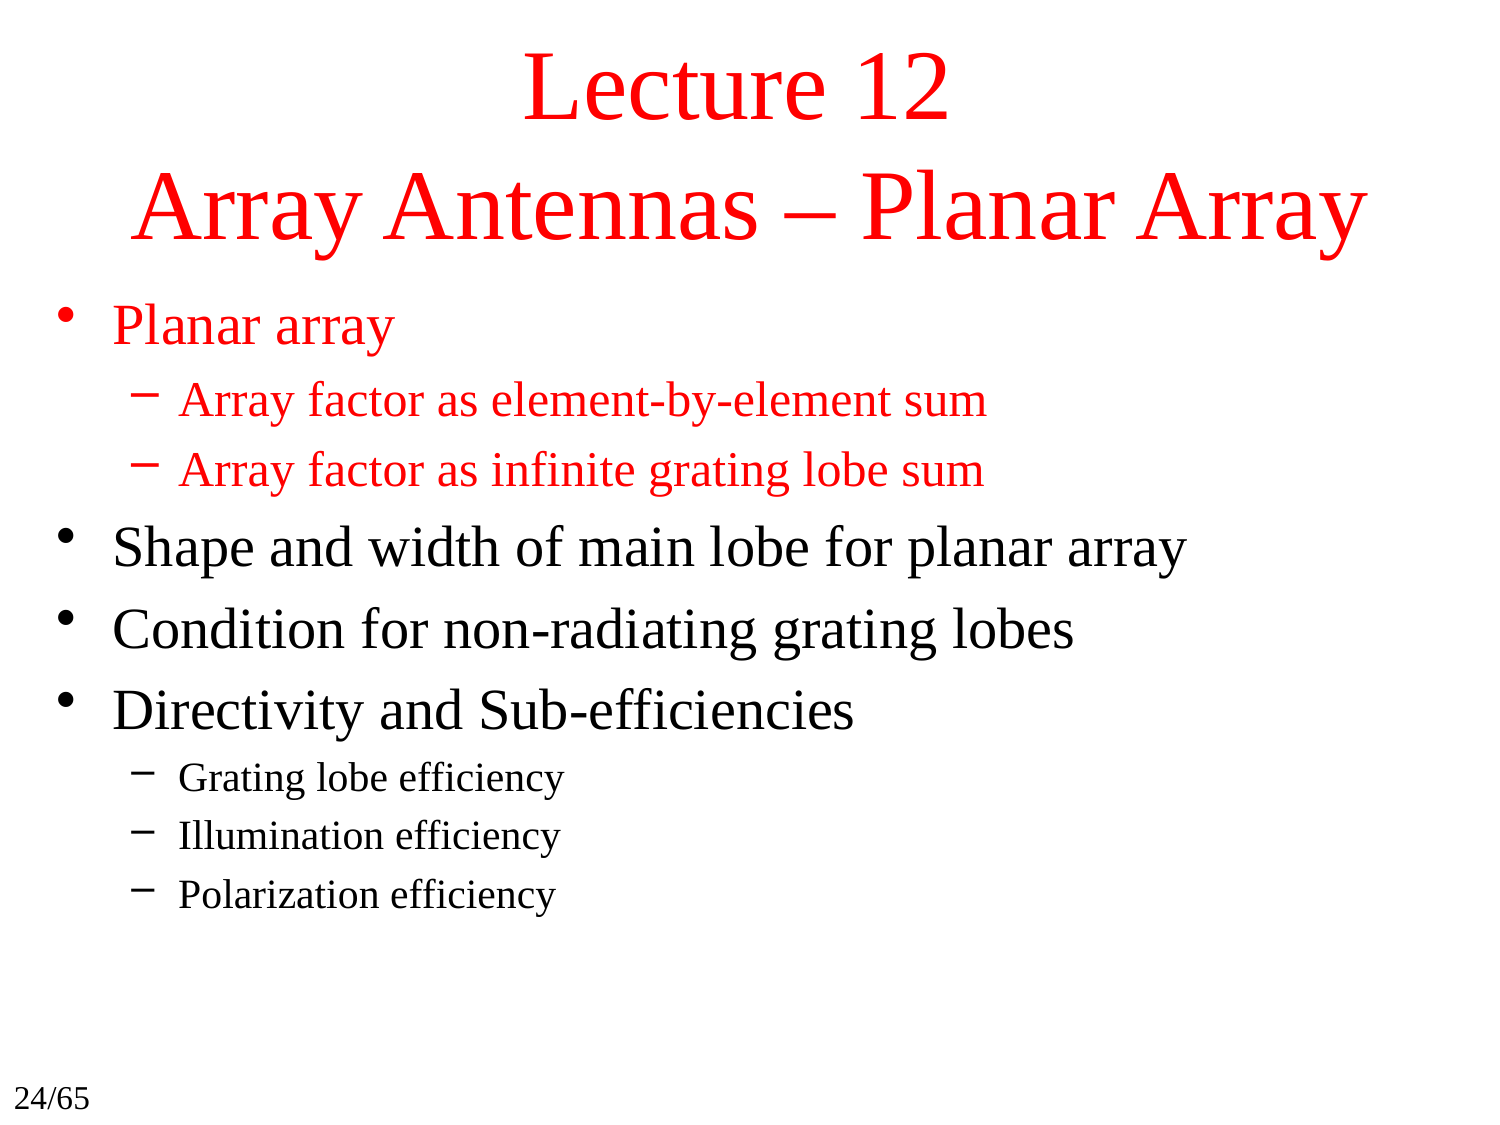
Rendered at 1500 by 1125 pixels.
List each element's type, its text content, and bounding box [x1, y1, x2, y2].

list Planar array Array factor as element-by-element sum Array factor as infinite grating lobe sum Shape and width of main lobe for planar array Condition for non-radiating grating lobes Directivity and Sub-efficiencies Grating lobe efficiency Illumination efficiency Polarization efficiency [41, 278, 1448, 1002]
title Lecture 12 Array Antennas – Planar Array [52, 23, 1448, 256]
